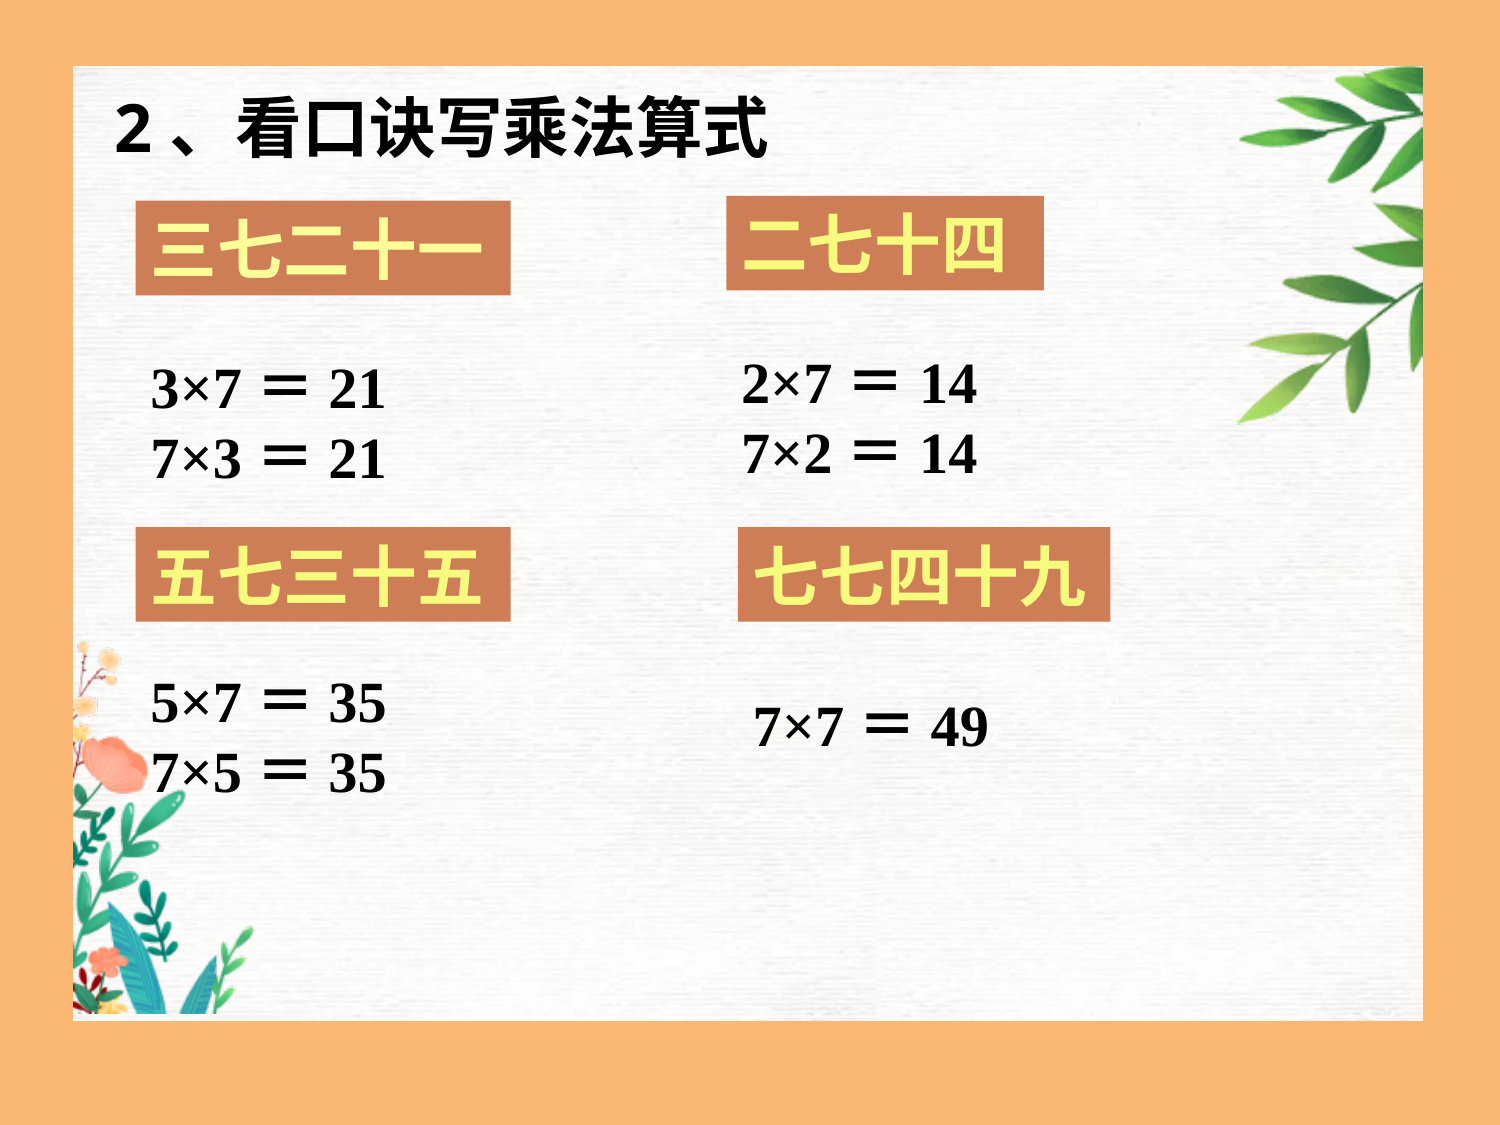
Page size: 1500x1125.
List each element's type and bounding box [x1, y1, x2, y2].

picture [73, 66, 1423, 1021]
text_box [0, 0, 1500, 1125]
